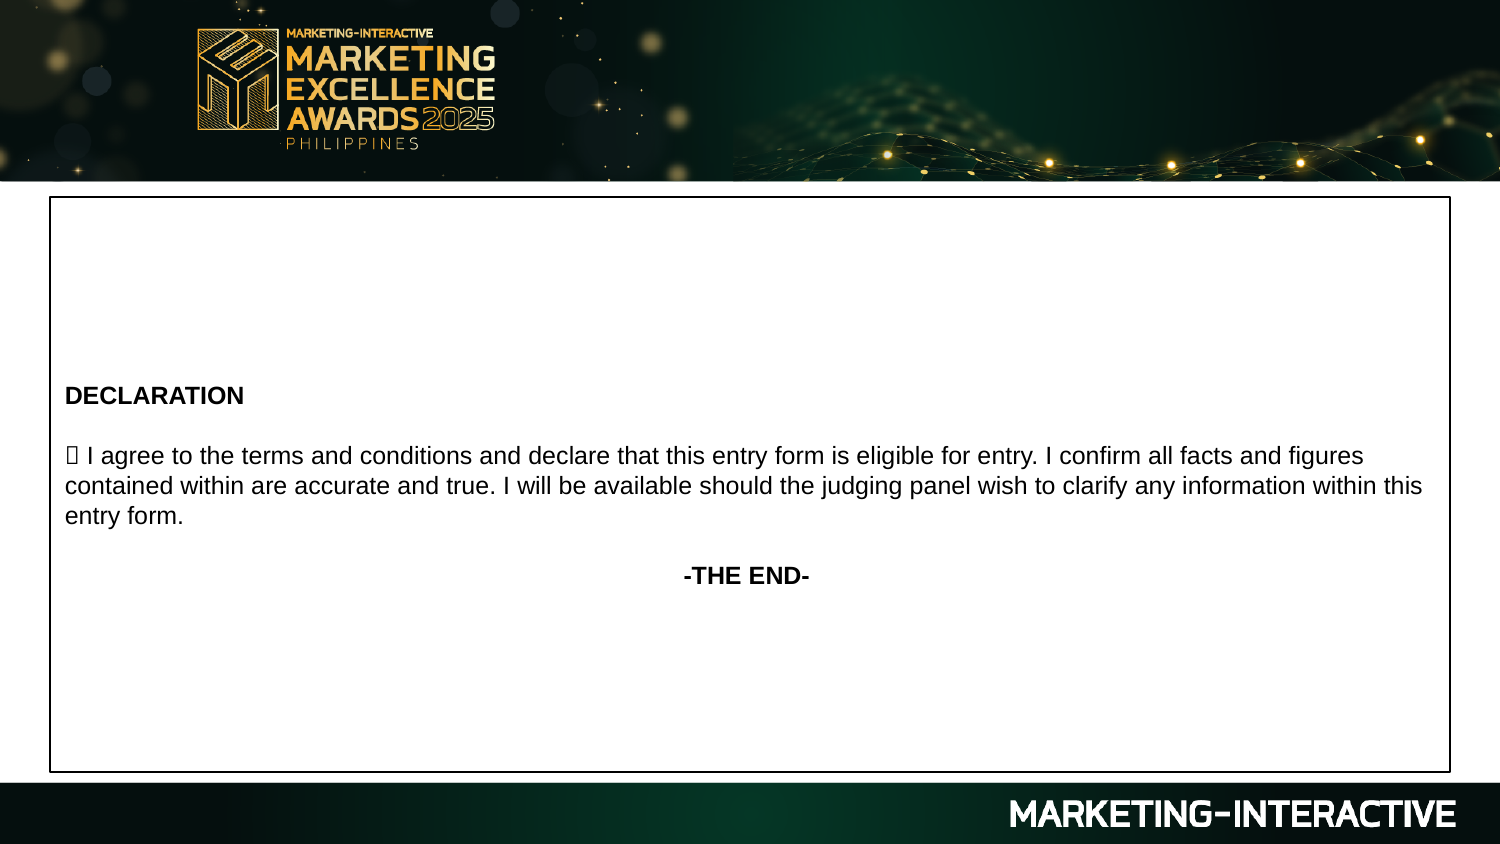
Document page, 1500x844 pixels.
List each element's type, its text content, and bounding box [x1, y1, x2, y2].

text_box DECLARATION  I agree to the terms and conditions and declare that this entry form is eligible for entry. I confirm all facts and figures contained within are accurate and true. I will be available should the judging panel wish to clarify any information within this entry form. -THE END- [48, 195, 1452, 774]
picture [0, 0, 1500, 844]
